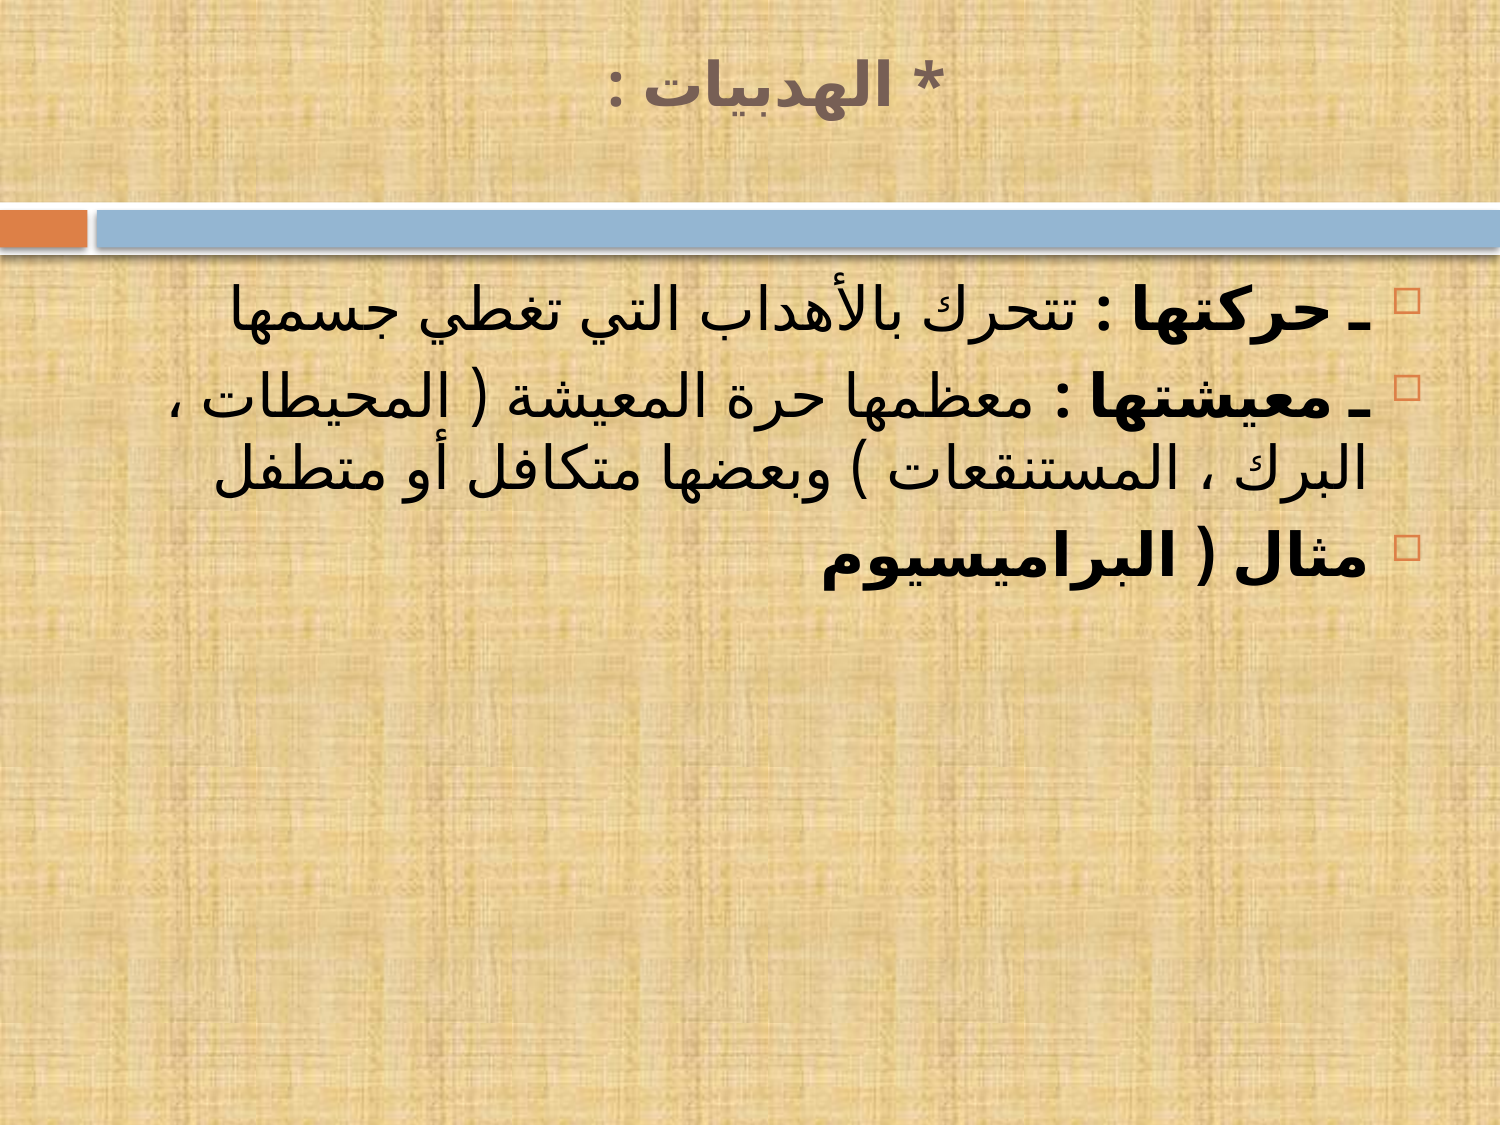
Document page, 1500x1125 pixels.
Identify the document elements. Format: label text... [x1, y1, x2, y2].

list ـ حركتها : تتحرك بالأهداب التي تغطي جسمها ـ معيشتها : معظمها حرة المعيشة ( المحيطات ، البرك ، المستنقعات ) وبعضها متكافل أو متطفل مثال ( البراميسيوم [100, 262, 1438, 1000]
picture [0, 255, 1500, 1125]
title * الهدبيات : [100, 37, 1438, 200]
picture [0, 0, 1500, 202]
